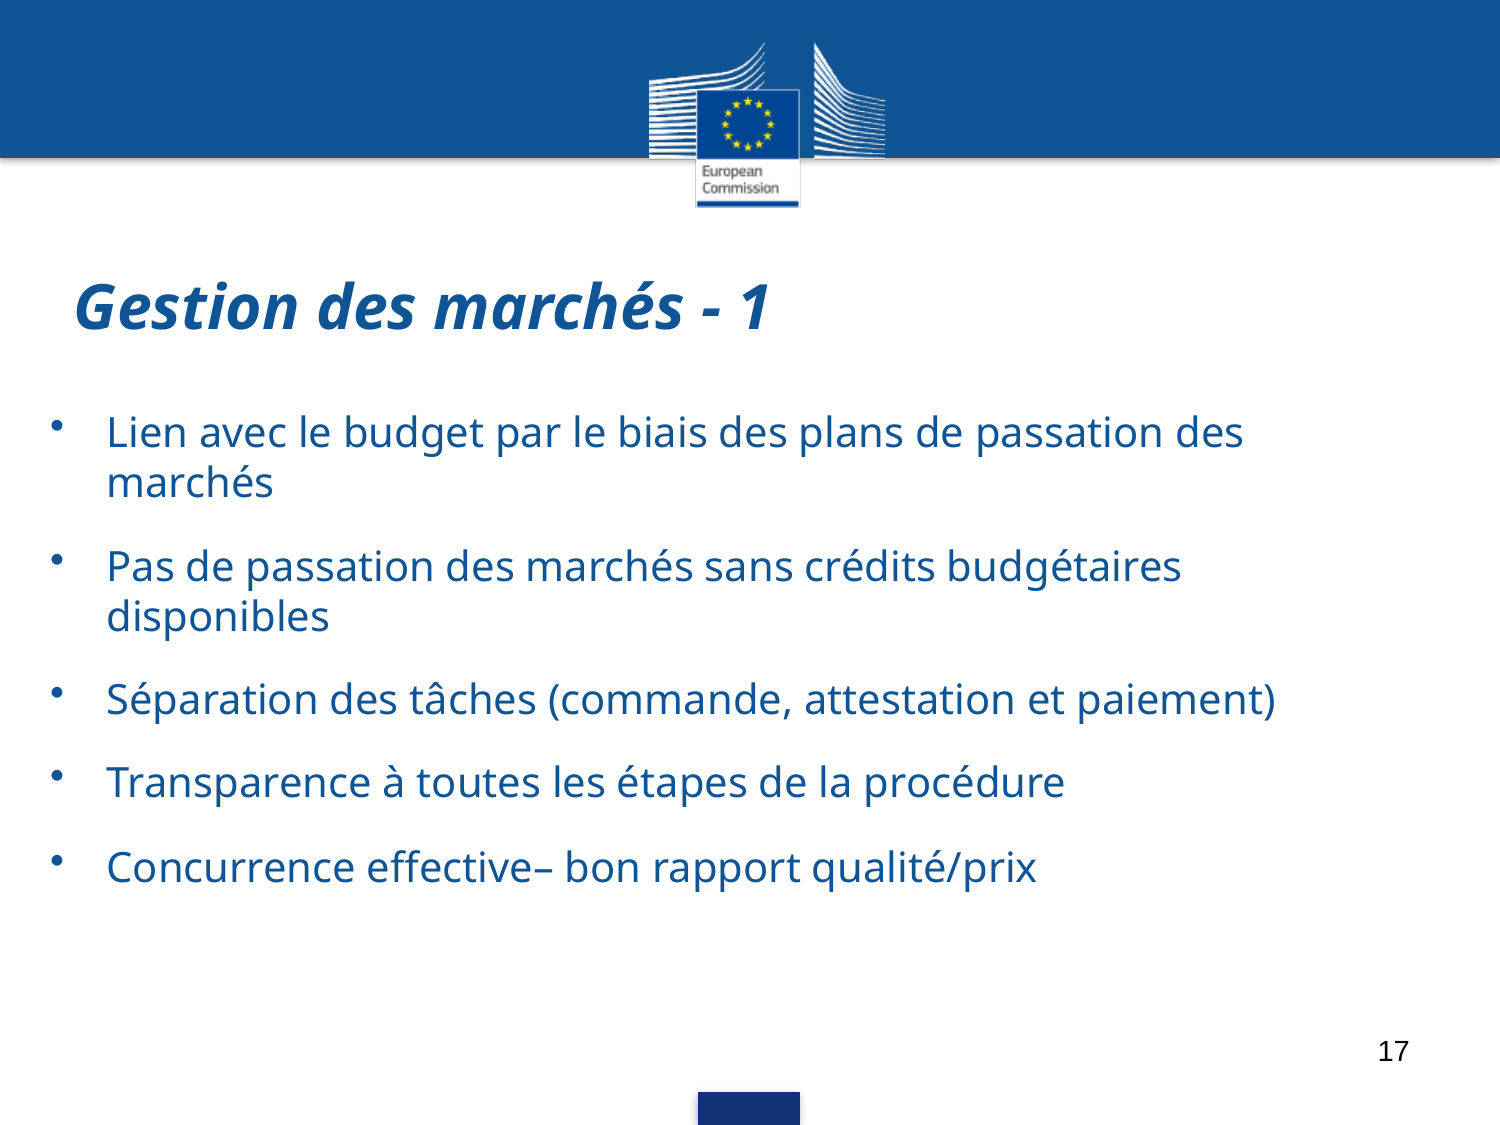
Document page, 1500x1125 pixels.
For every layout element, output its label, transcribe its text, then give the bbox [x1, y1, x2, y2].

picture [649, 42, 885, 208]
slide_number 17 [1074, 1024, 1426, 1103]
list Lien avec le budget par le biais des plans de passation des marchés Pas de passation des marchés sans crédits budgétaires disponibles Séparation des tâches (commande, attestation et paiement) Transparence à toutes les étapes de la procédure Concurrence effective– bon rapport qualité/prix [35, 399, 1386, 944]
title Gestion des marchés - 1 [0, 210, 1500, 399]
